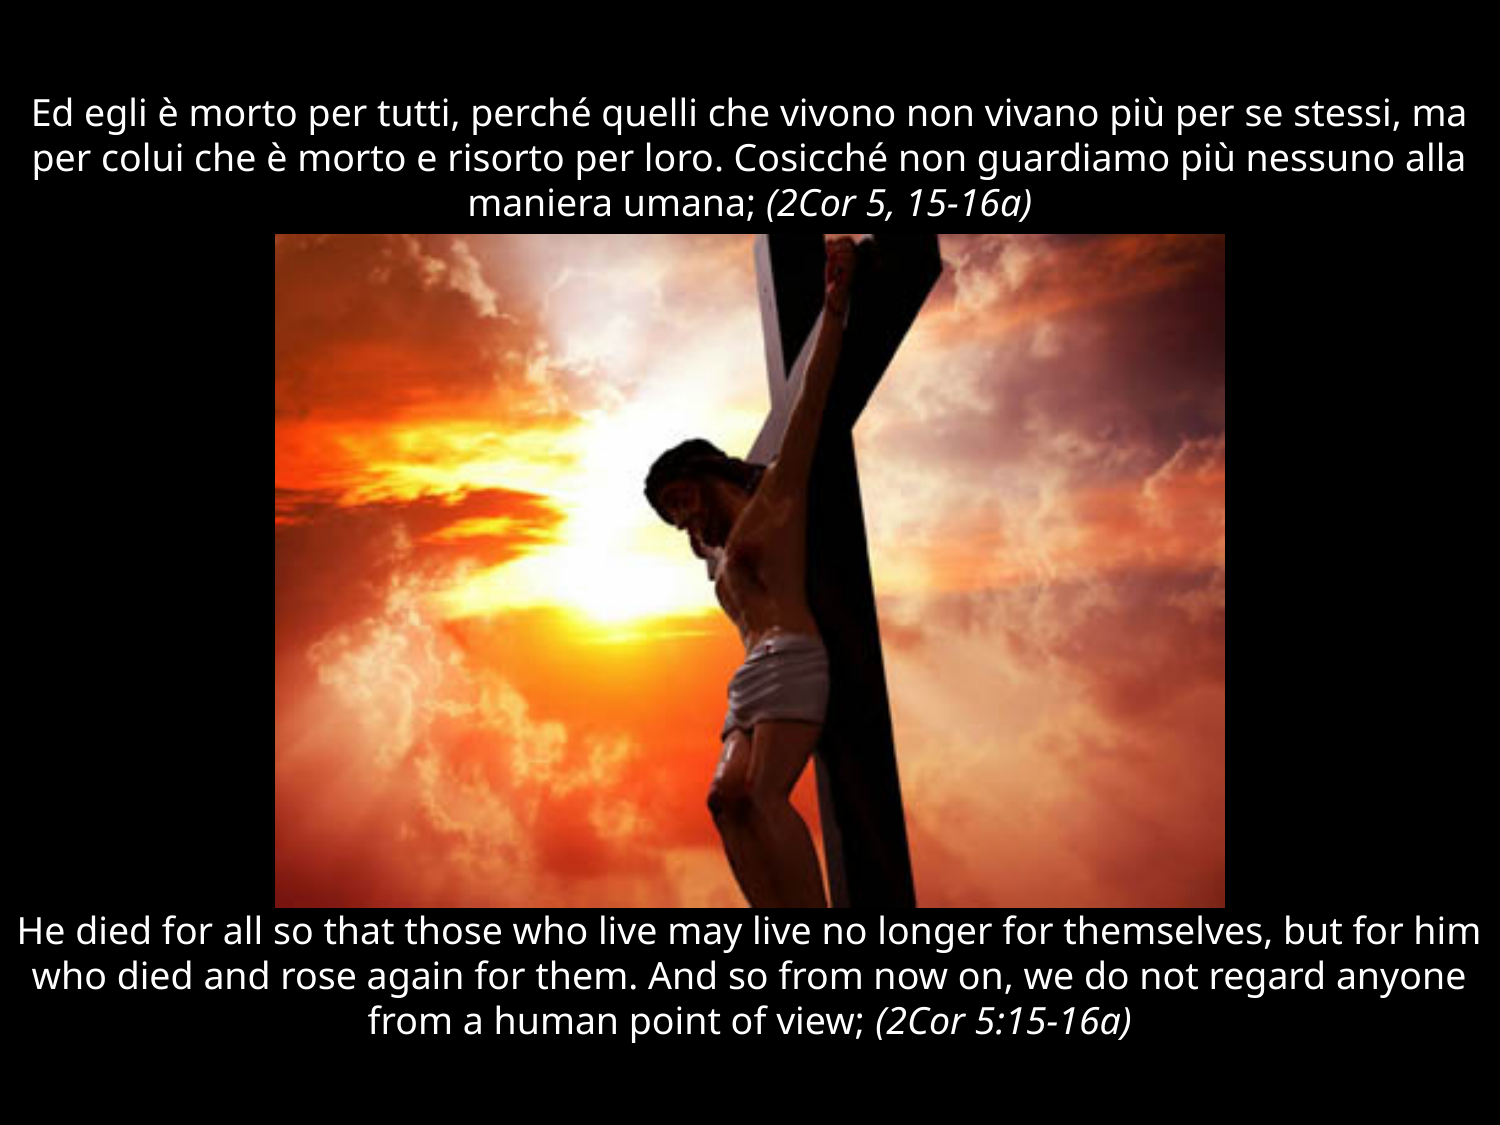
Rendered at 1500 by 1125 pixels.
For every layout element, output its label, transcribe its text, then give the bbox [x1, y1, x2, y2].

title Ed egli è morto per tutti, perché quelli che vivono non vivano più per se stessi, ma per colui che è morto e risorto per loro. Cosicché non guardiamo più nessuno alla maniera umana; (2Cor 5, 15-16a) [0, 87, 1500, 225]
picture [274, 234, 1226, 909]
text_box He died for all so that those who live may live no longer for themselves, but for him who died and rose again for them. And so from now on, we do not regard anyone from a human point of view; (2Cor 5:15-16a) [0, 899, 1500, 1050]
